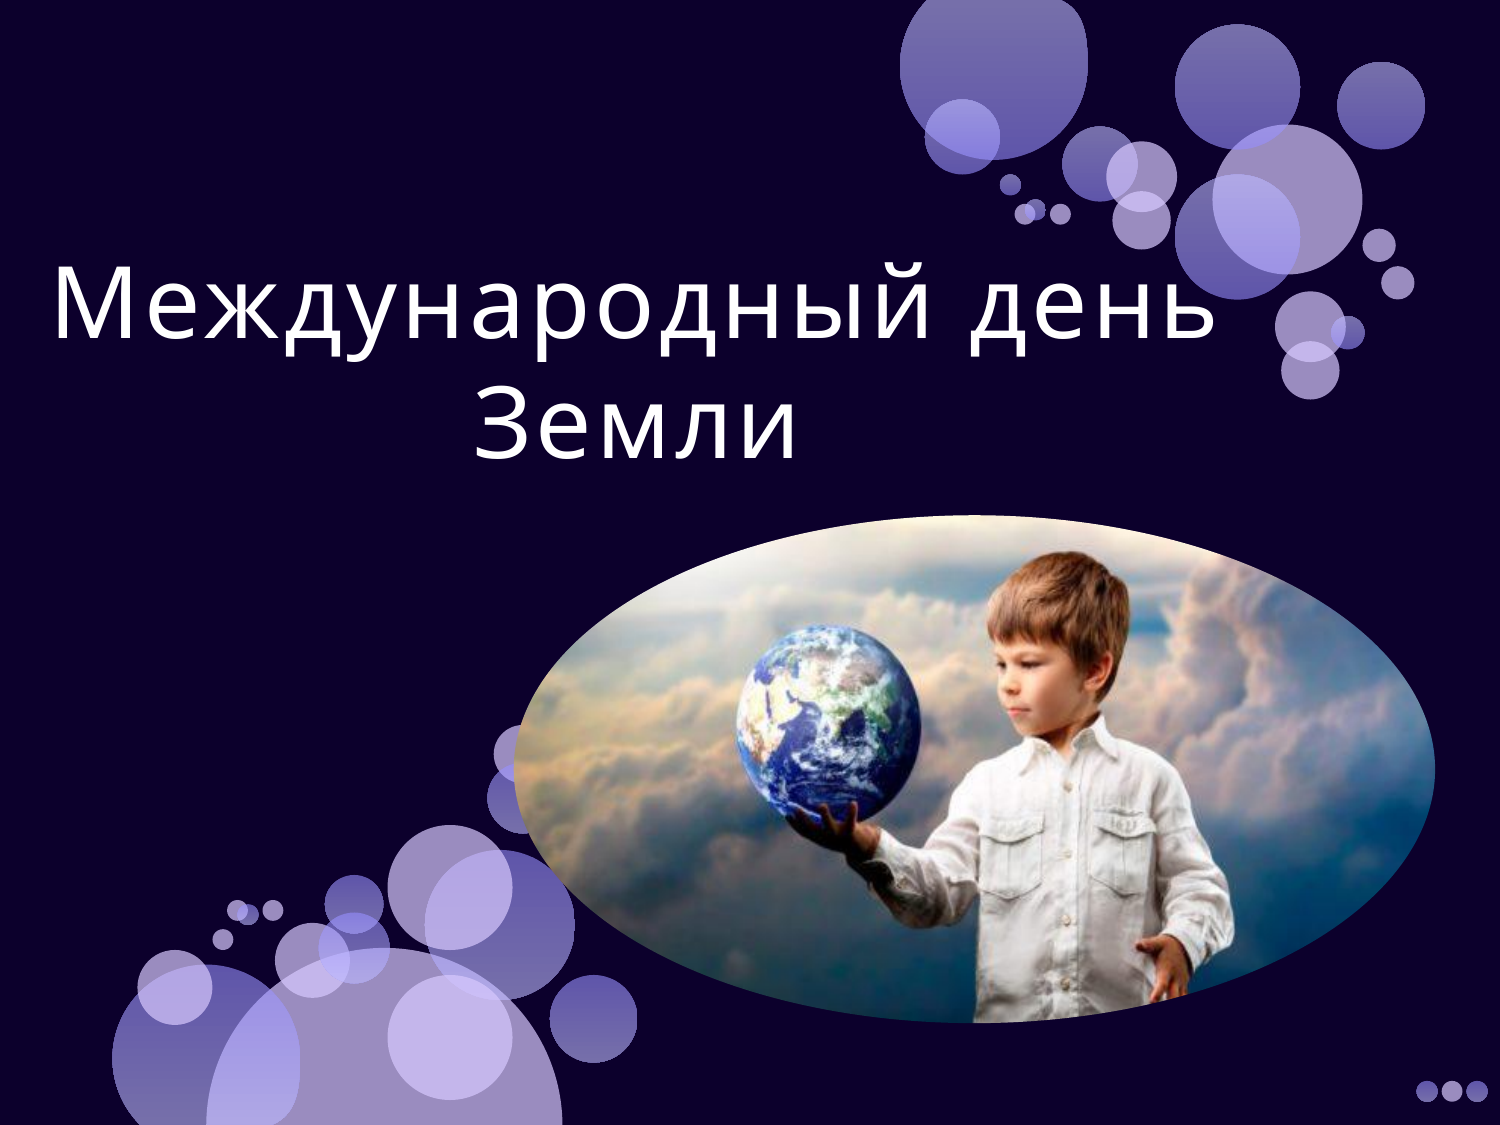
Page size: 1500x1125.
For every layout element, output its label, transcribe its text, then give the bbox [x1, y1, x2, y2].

picture [512, 513, 1437, 1025]
title Международный день Земли [0, 237, 1275, 479]
